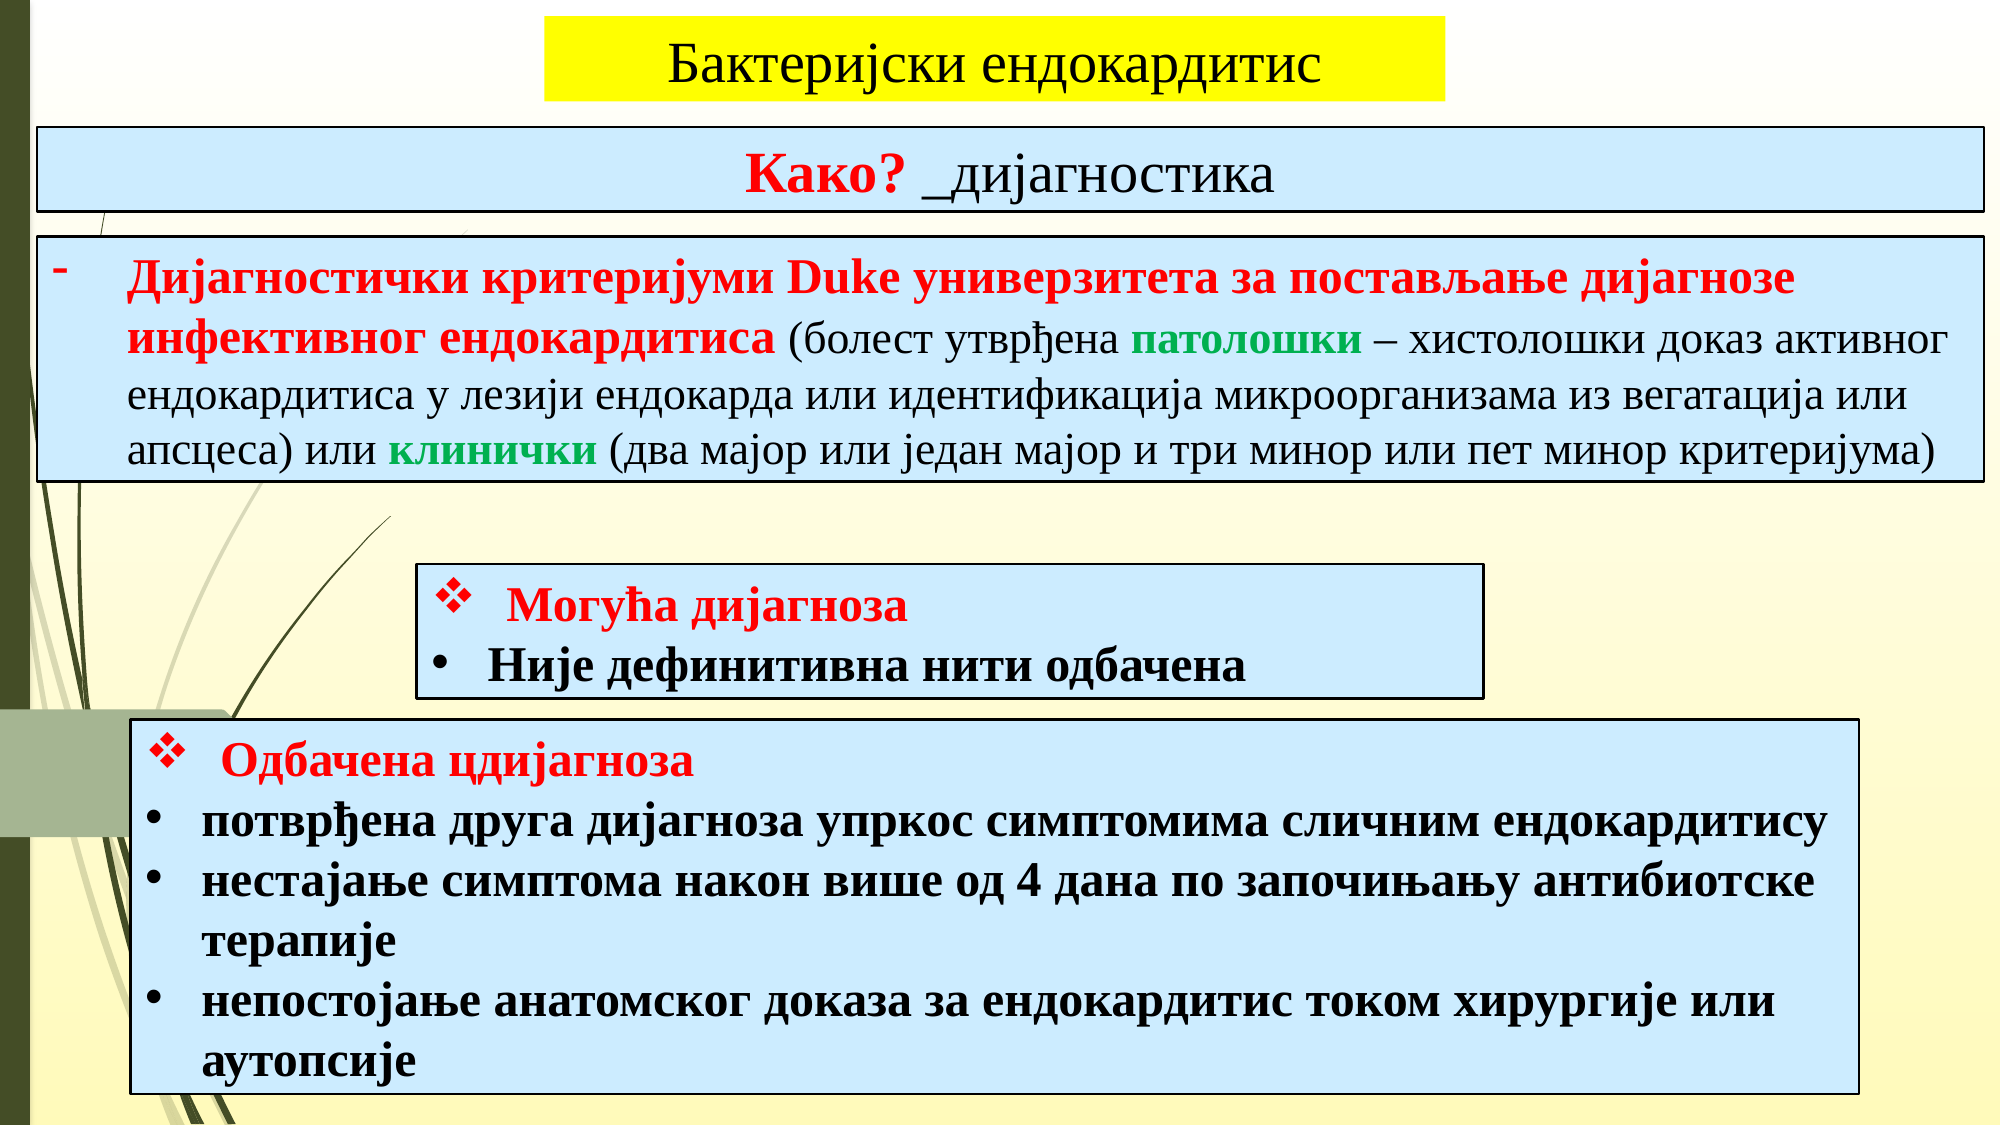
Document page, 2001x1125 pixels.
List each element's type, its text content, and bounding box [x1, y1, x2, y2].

text_box Како? _дијагностика [37, 126, 1984, 212]
text_box Могућа дијагноза Није дефинитивна нити одбачена [416, 563, 1484, 699]
text_box Дијагностички критеријуми Duke универзитета за постављање дијагнозе инфективног ендокардитиса (болест утврђена патолошки – хистолошки доказ активног ендокардитиса у лезији ендокарда или идентификација микроорганизама из вегатација или апсцеса) или клинички (два мајор или један мајор и три минор или пет минор критеријума) [37, 236, 1984, 482]
title Бактеријски ендокардитис [544, 16, 1446, 102]
text_box Одбачена цдијагноза потврђена друга дијагноза упркос симптомима сличним ендокардитису нестајање симптома након више од 4 дана по започињању антибиотске терапије непостојање анатомског доказа за ендокардитис током хирургије или аутопсије [130, 719, 1860, 1094]
